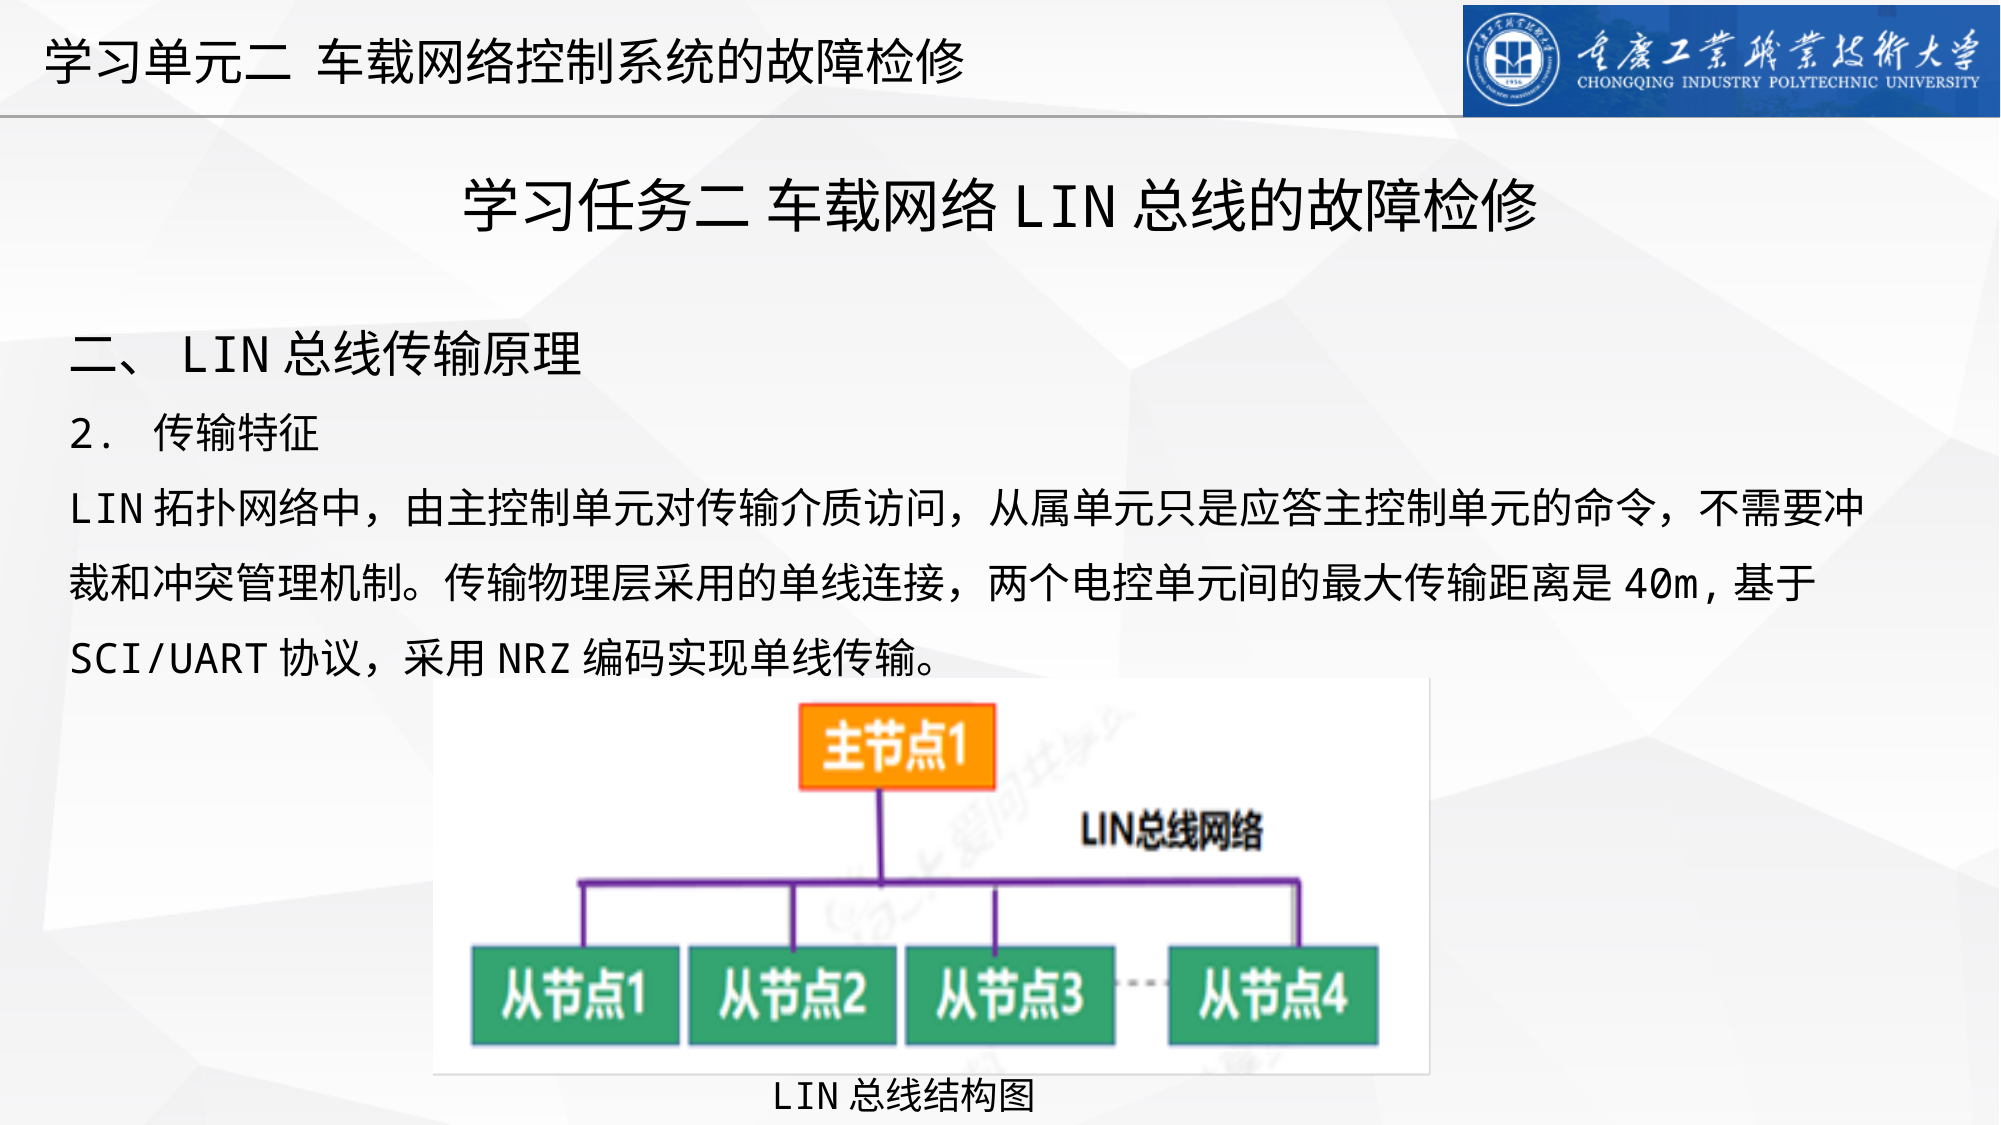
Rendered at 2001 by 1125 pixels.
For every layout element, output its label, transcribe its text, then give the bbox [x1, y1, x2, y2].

picture [0, 0, 2001, 117]
text_box 二、LIN总线传输原理 2. 传输特征 LIN拓扑网络中，由主控制单元对传输介质访问，从属单元只是应答主控制单元的命令，不需要冲裁和冲突管理机制。传输物理层采用的单线连接，两个电控单元间的最大传输距离是40m,基于SCI/UART协议，采用NRZ编码实现单线传输。 [54, 284, 1896, 690]
picture [0, 118, 1999, 1125]
text_box LIN总线结构图 [402, 1064, 1405, 1125]
text_box 学习任务二 车载网络LIN总线的故障检修 [433, 161, 1567, 247]
